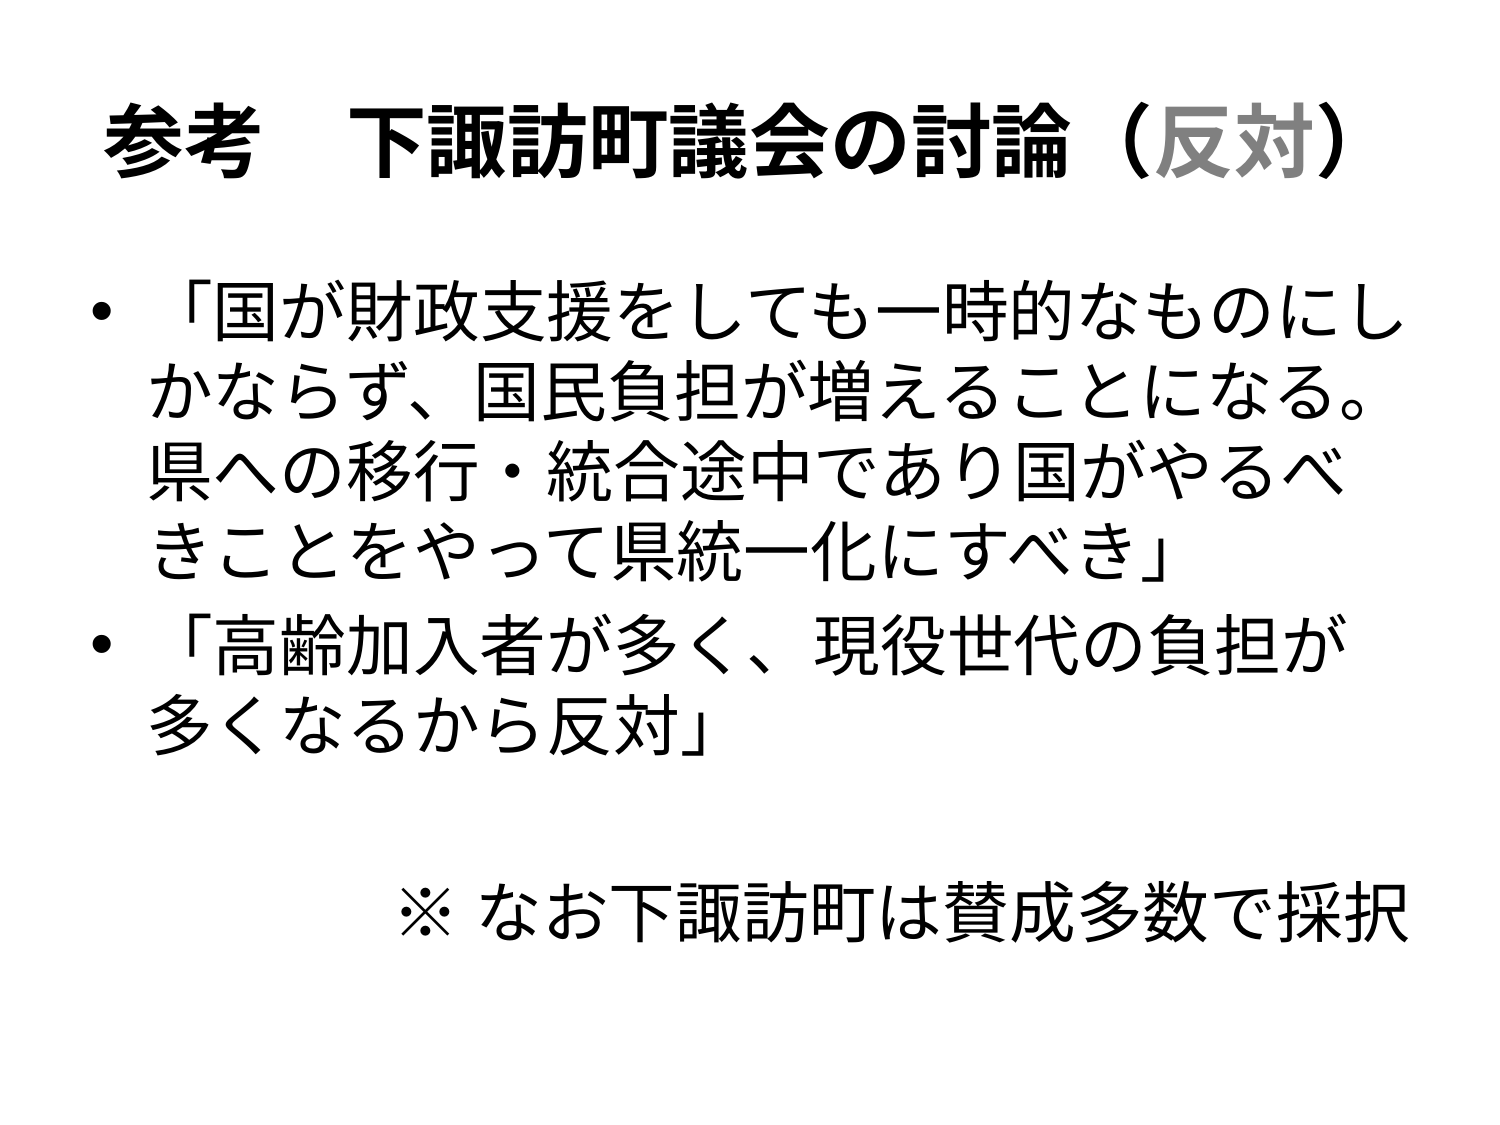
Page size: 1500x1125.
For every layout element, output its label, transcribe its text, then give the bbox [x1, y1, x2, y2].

list 「国が財政支援をしても一時的なものにしかならず、国民負担が増えることになる。県への移行・統合途中であり国がやるべきことをやって県統一化にすべき」 「高齢加入者が多く、現役世代の負担が多くなるから反対」 ※なお下諏訪町は賛成多数で採択 [75, 262, 1425, 1005]
title 参考 下諏訪町議会の討論（反対） [75, 45, 1425, 233]
